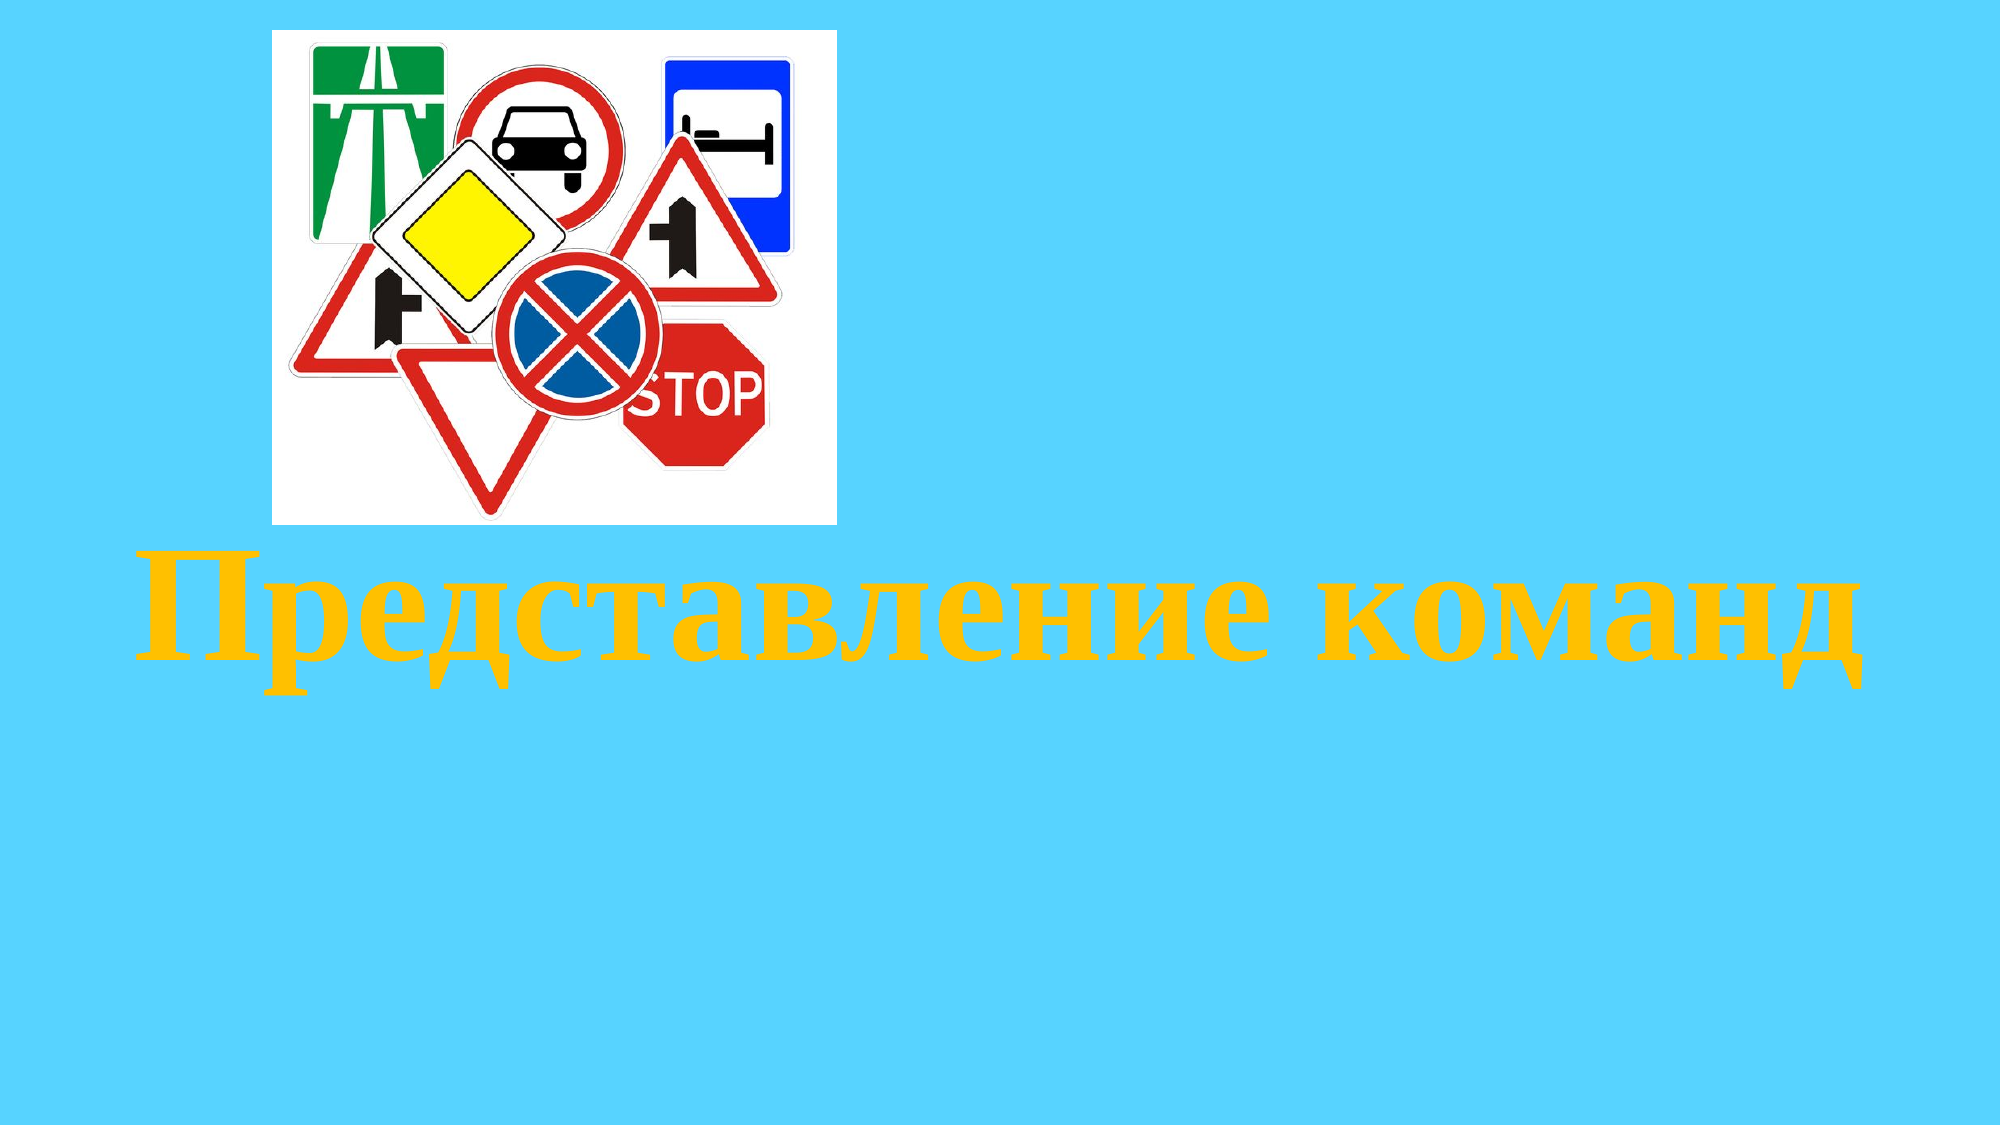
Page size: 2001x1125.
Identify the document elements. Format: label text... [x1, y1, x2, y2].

picture [272, 30, 837, 525]
text_box Представление команд [118, 486, 1882, 702]
